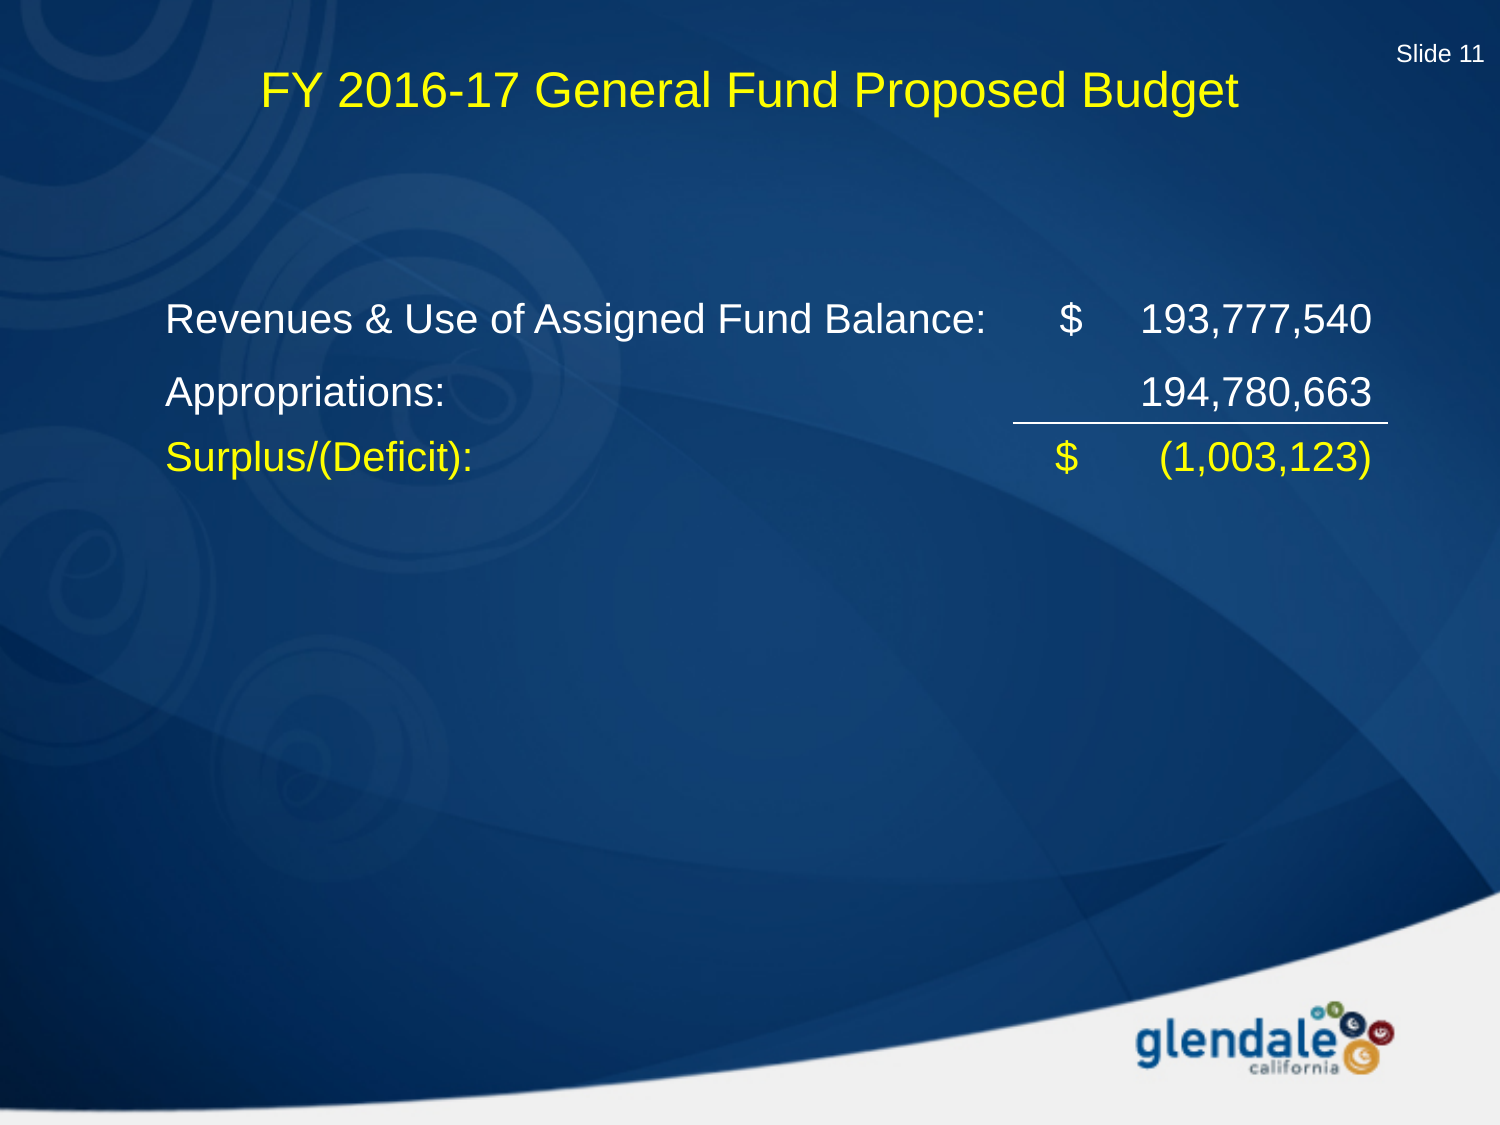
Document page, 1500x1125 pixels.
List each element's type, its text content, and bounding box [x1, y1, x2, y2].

table_header $ 193,777,540 [1013, 275, 1388, 350]
table_header Revenues & Use of Assigned Fund Balance: [150, 275, 1013, 350]
table_cell 194,780,663 [1013, 350, 1388, 422]
table_cell $ (1,003,123) [1013, 424, 1388, 488]
table_cell Surplus/(Deficit): [150, 423, 1013, 488]
text_box FY 2016-17 General Fund Proposed Budget [50, 37, 1450, 138]
table_cell Appropriations: [150, 350, 1013, 423]
picture [0, 0, 1500, 1125]
slide_number Slide 11 [1149, 0, 1500, 75]
